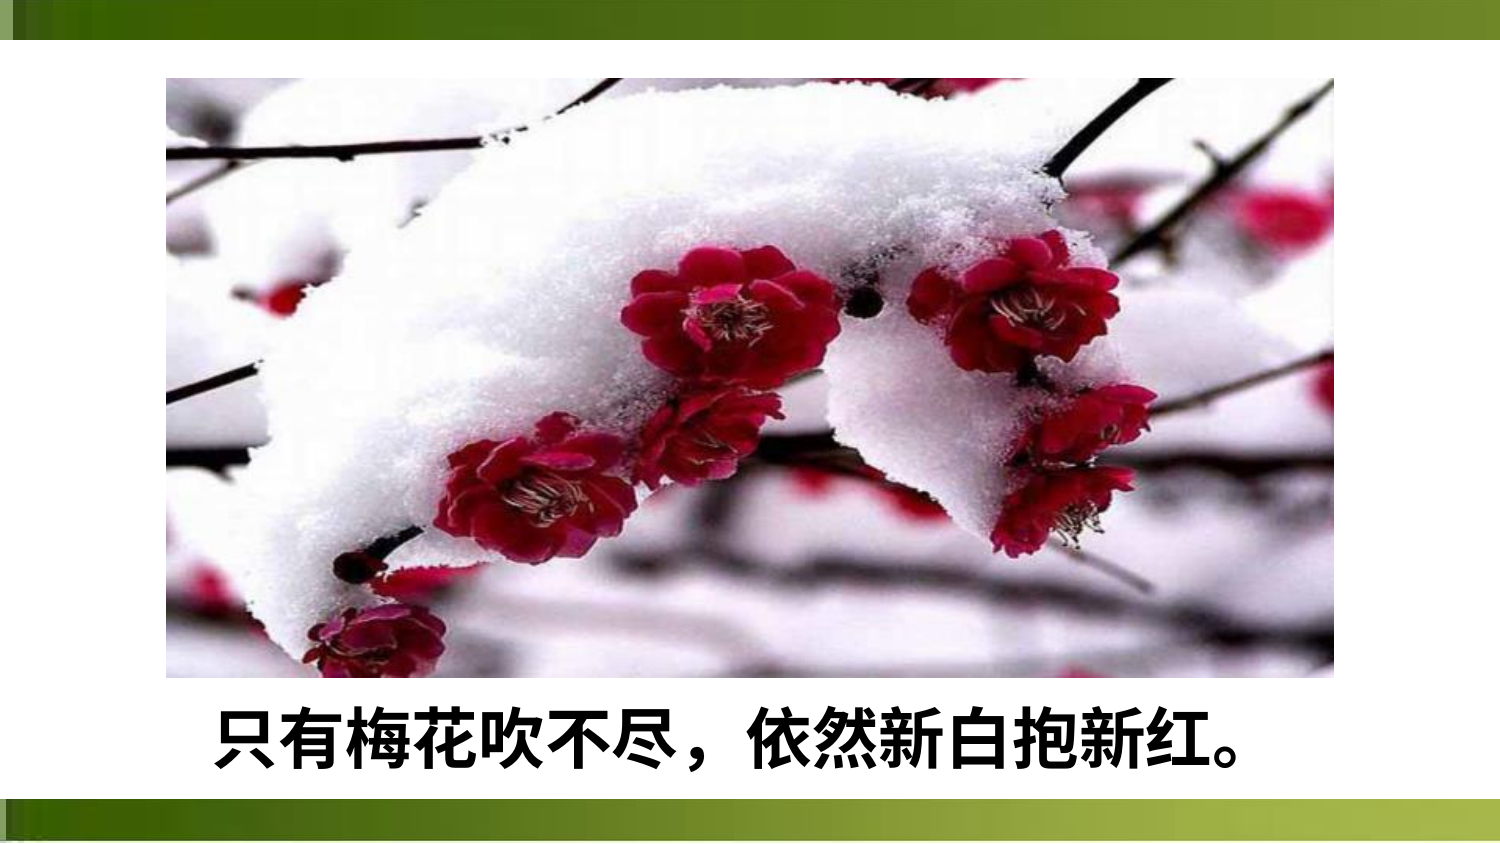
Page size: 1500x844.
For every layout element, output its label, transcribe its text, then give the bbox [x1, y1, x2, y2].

picture [0, 0, 1500, 40]
text_box 只有梅花吹不尽，依然新白抱新红。 [196, 689, 1304, 785]
picture [166, 78, 1334, 678]
picture [0, 799, 1500, 843]
